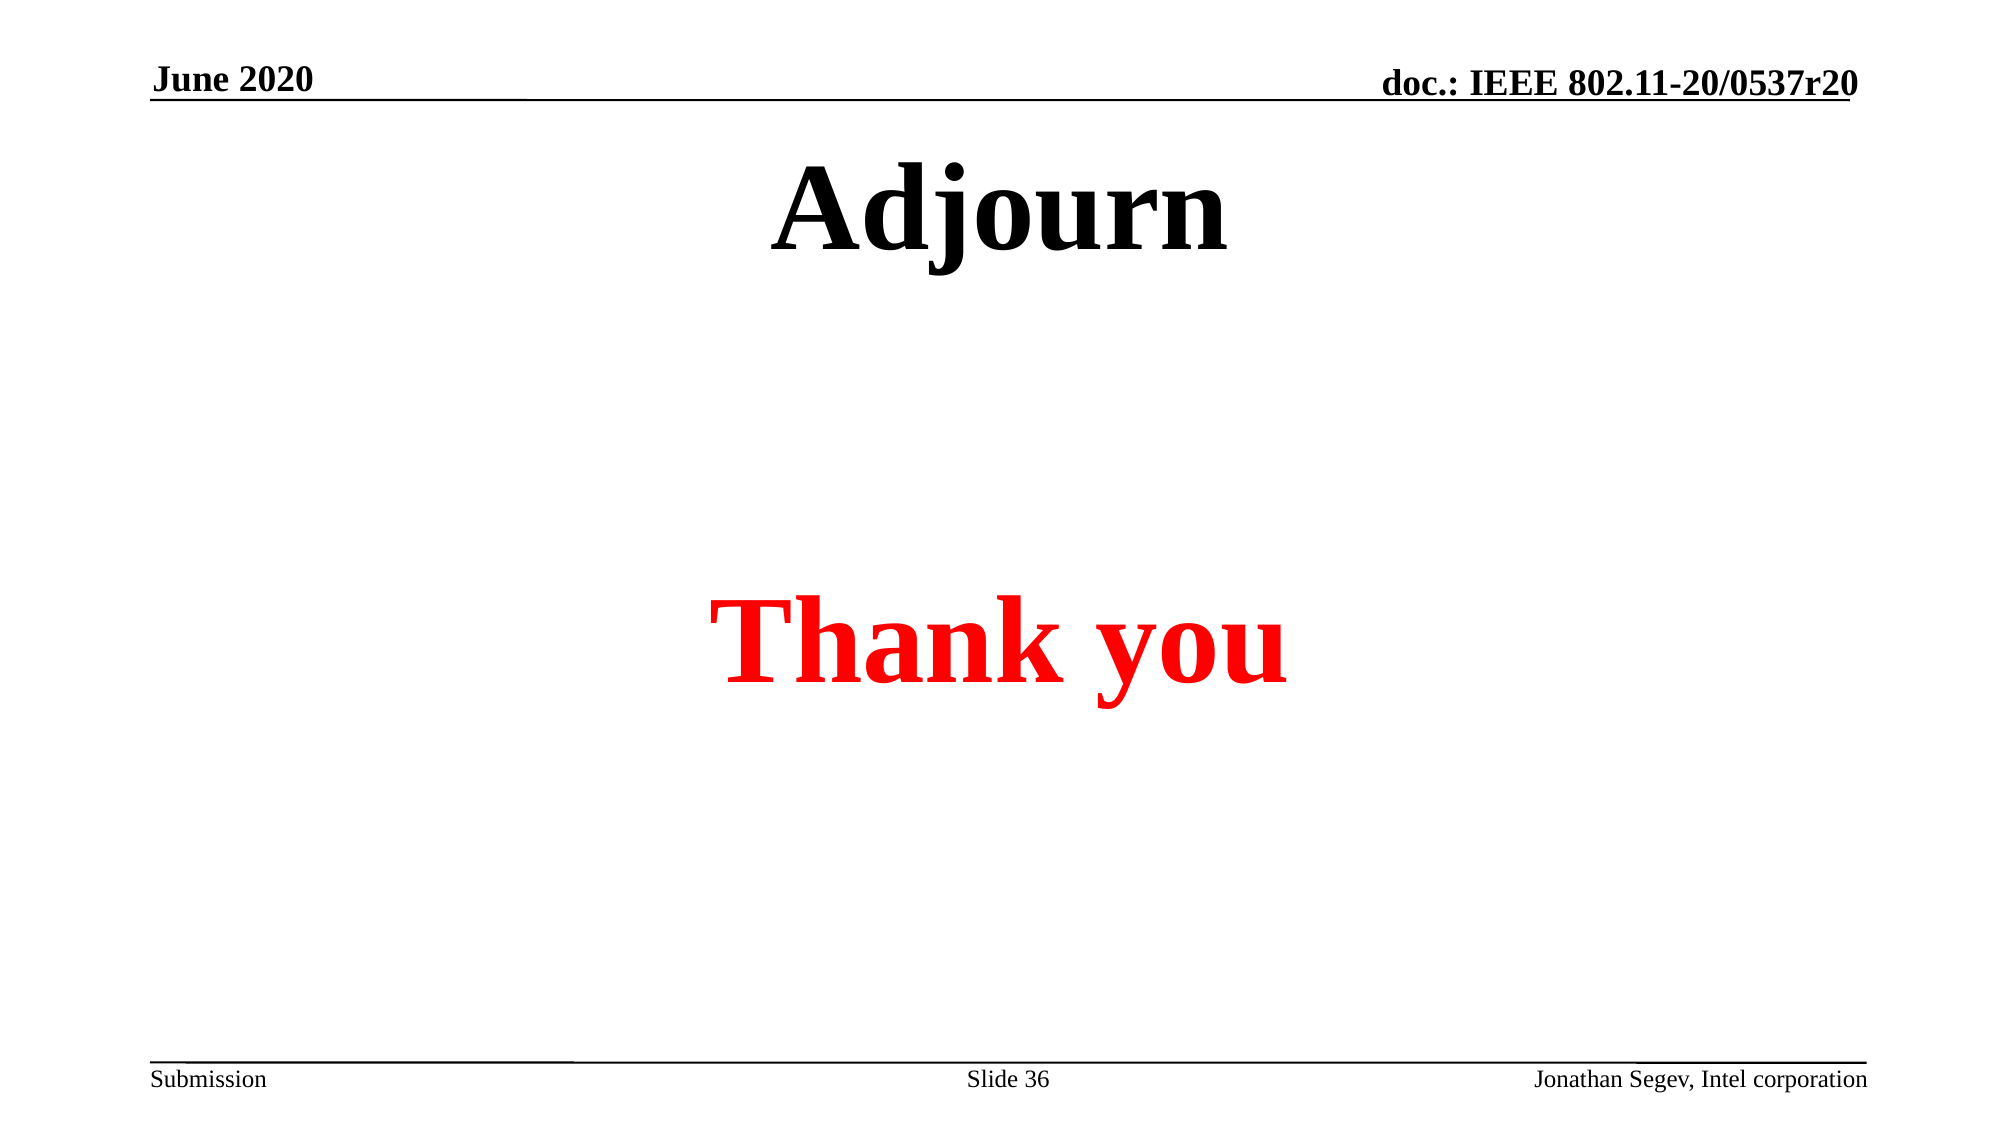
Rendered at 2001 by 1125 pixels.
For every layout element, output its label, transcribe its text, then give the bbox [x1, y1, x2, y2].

title Adjourn [149, 112, 1850, 288]
slide_number Slide 36 [950, 1061, 1067, 1123]
list Thank you [149, 324, 1850, 1000]
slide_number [152, 54, 563, 100]
footer Jonathan Segev, Intel corporation [1171, 1061, 1869, 1093]
